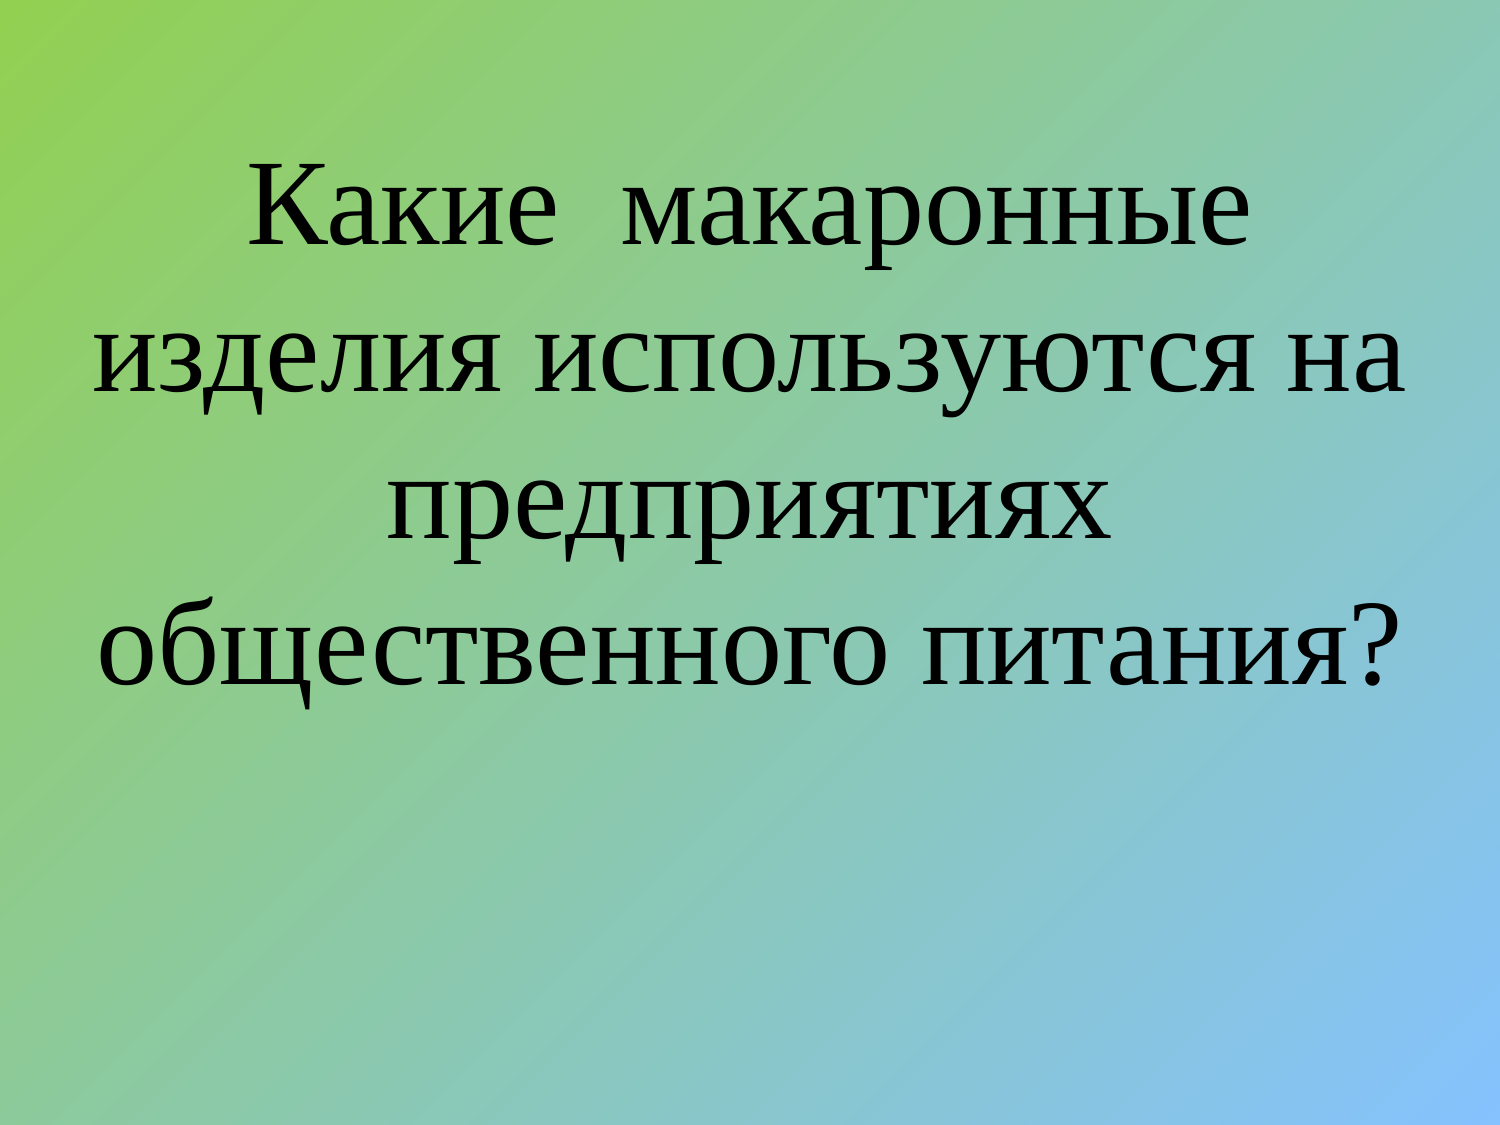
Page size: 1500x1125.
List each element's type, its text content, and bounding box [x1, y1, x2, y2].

title Какие макаронные изделия используются на предприятиях общественного питания? [75, 45, 1425, 787]
